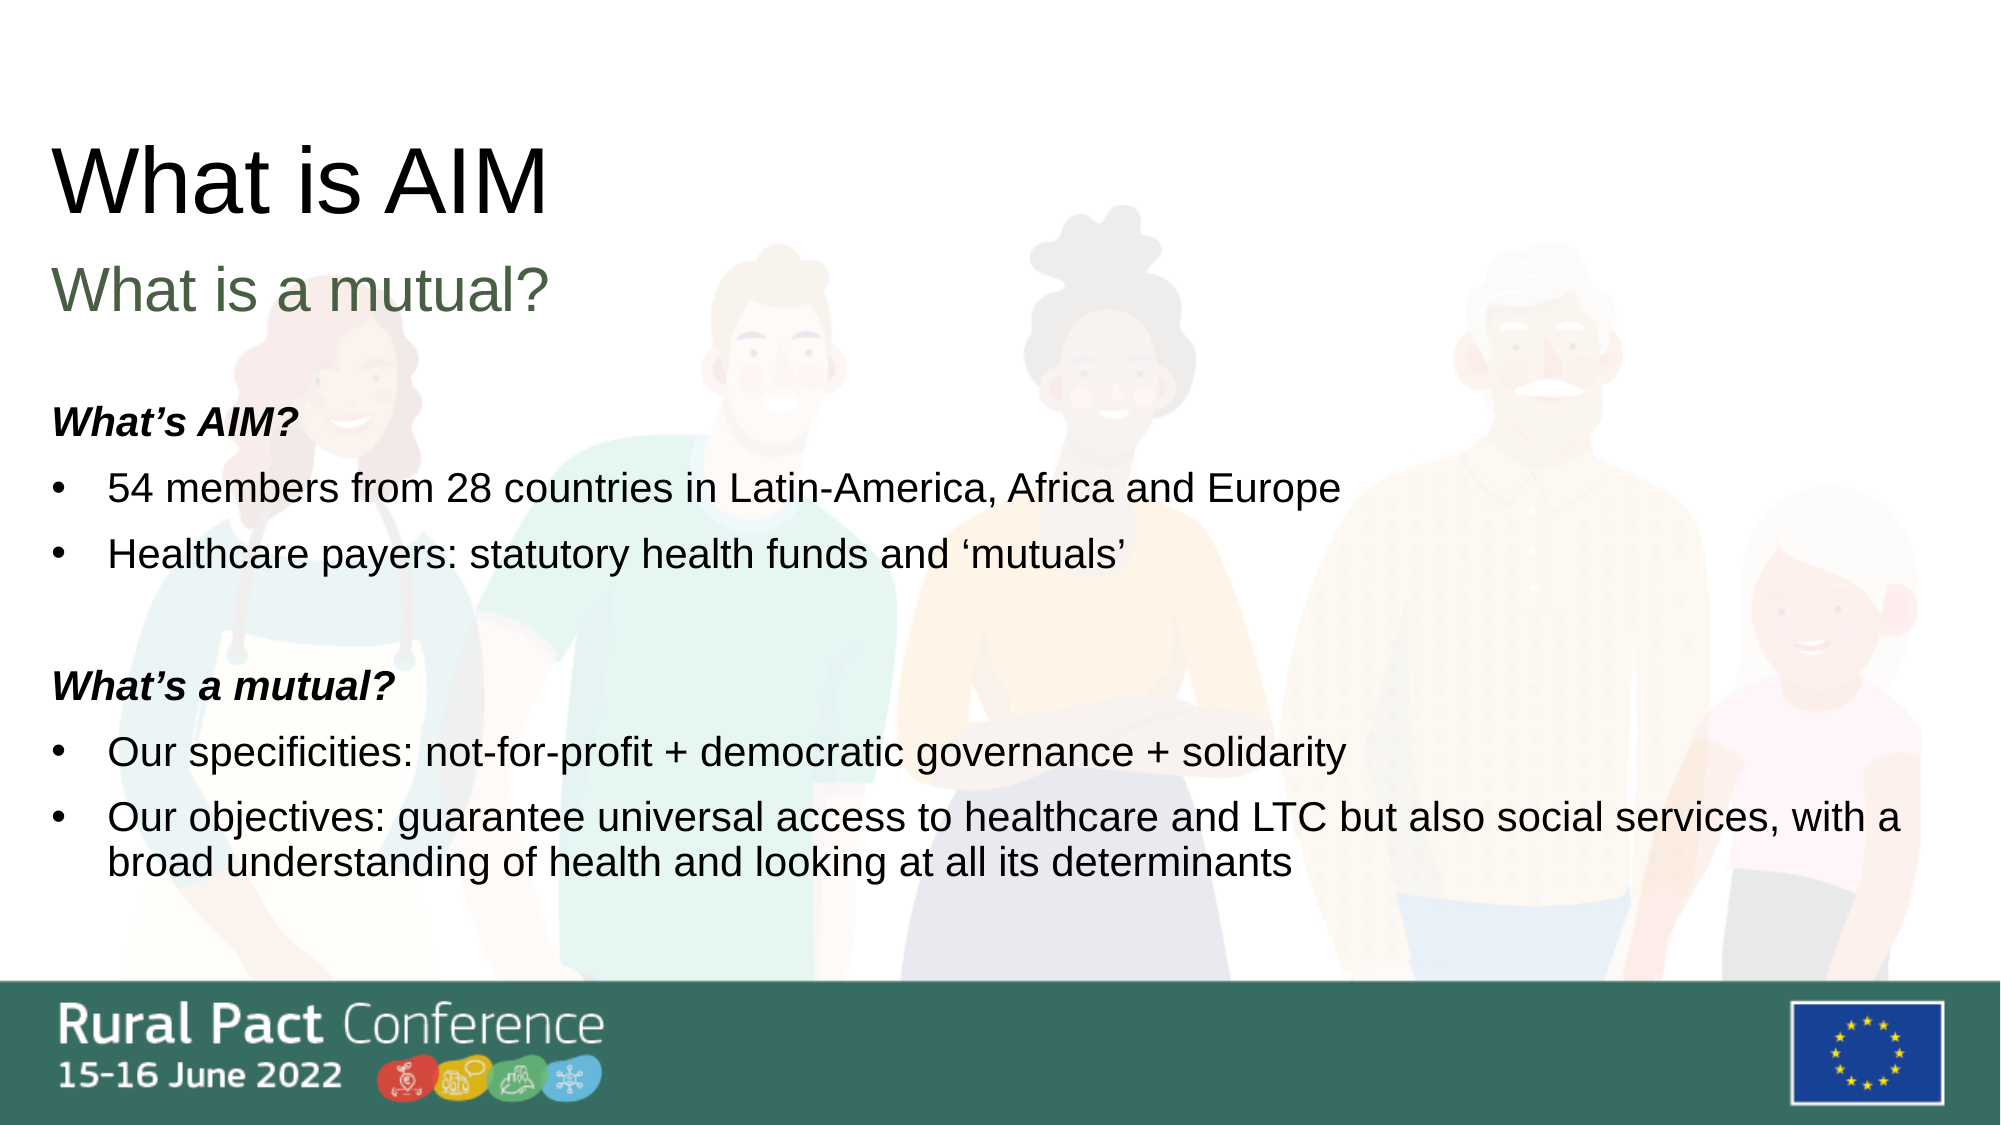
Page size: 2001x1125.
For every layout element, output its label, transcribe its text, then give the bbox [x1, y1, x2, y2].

subtitle What’s AIM? 54 members from 28 countries in Latin-America, Africa and Europe Healthcare payers: statutory health funds and ‘mutuals’ What’s a mutual? Our specificities: not-for-profit + democratic governance + solidarity Our objectives: guarantee universal access to healthcare and LTC but also social services, with a broad understanding of health and looking at all its determinants [36, 393, 1932, 950]
picture [0, 0, 2001, 1125]
title What is AIM [36, 0, 1348, 242]
text_box What is a mutual? [36, 249, 1123, 425]
